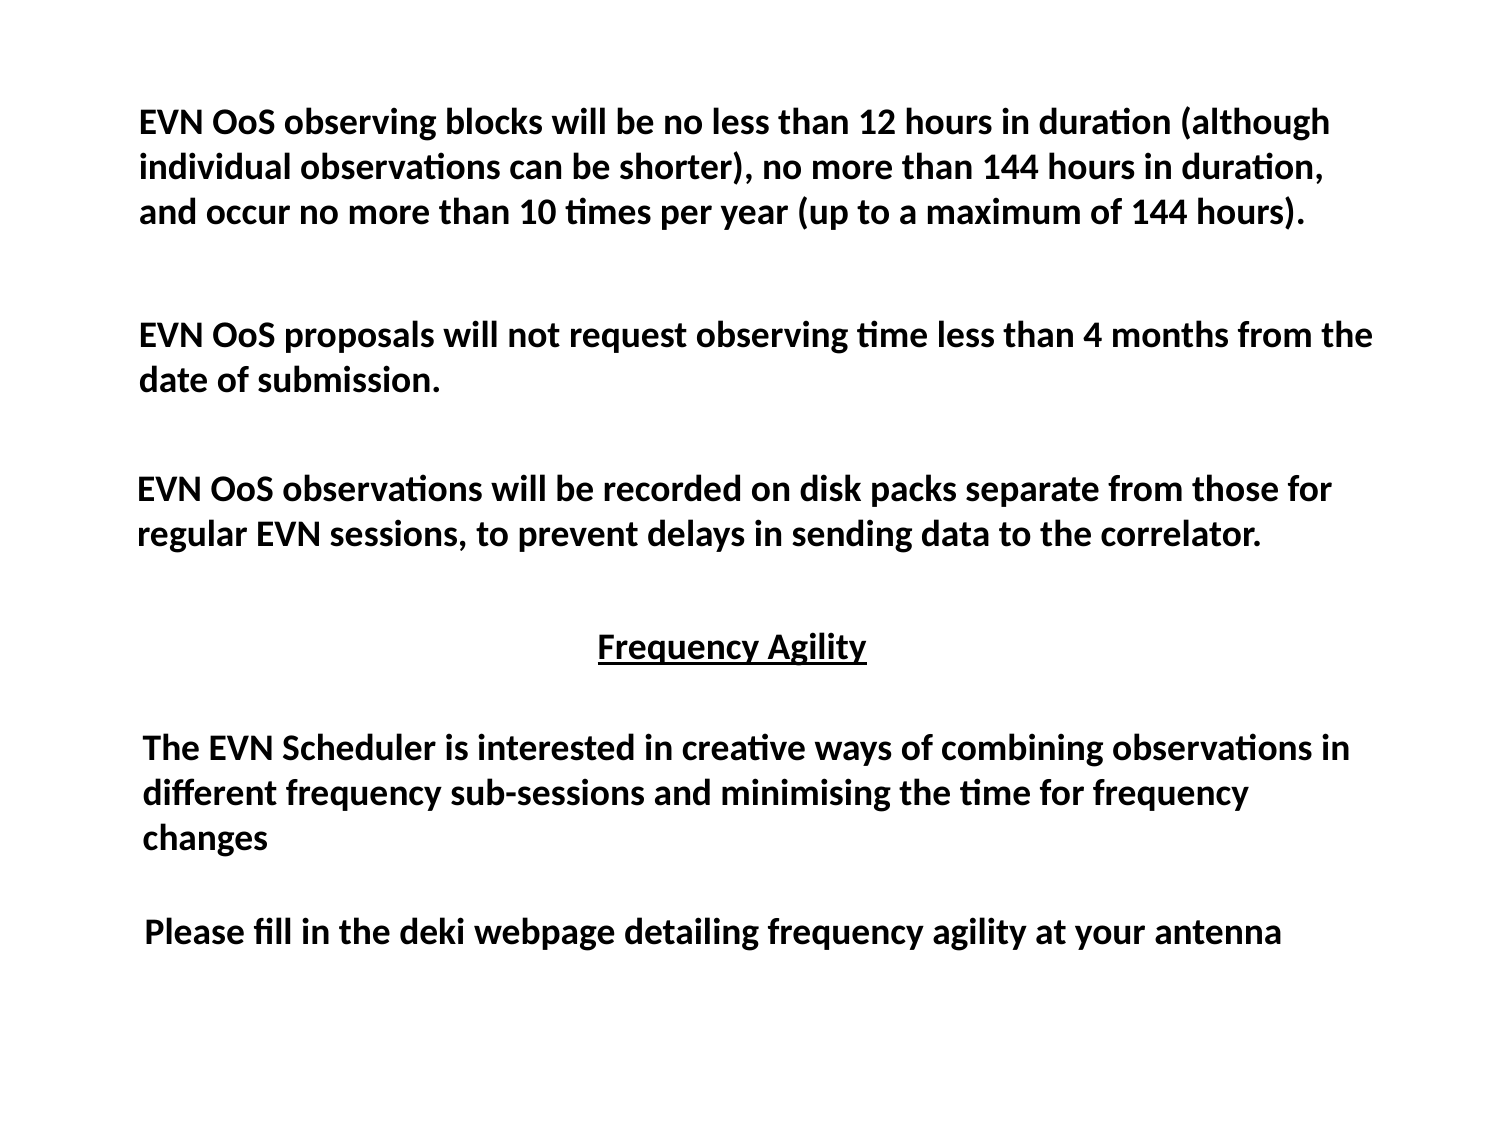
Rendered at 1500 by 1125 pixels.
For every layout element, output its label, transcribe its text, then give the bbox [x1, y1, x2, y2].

text_box EVN OoS observations will be recorded on disk packs separate from those for regular EVN sessions, to prevent delays in sending data to the correlator. [122, 456, 1399, 561]
text_box Frequency Agility [395, 614, 1069, 675]
text_box Please fill in the deki webpage detailing frequency agility at your antenna [129, 899, 1382, 960]
text_box EVN OoS proposals will not request observing time less than 4 months from the date of submission. [123, 302, 1400, 408]
text_box EVN OoS observing blocks will be no less than 12 hours in duration (although individual observations can be shorter), no more than 144 hours in duration, and occur no more than 10 times per year (up to a maximum of 144 hours). [123, 89, 1388, 240]
text_box The EVN Scheduler is interested in creative ways of combining observations in different frequency sub-sessions and minimising the time for frequency changes [127, 715, 1392, 866]
